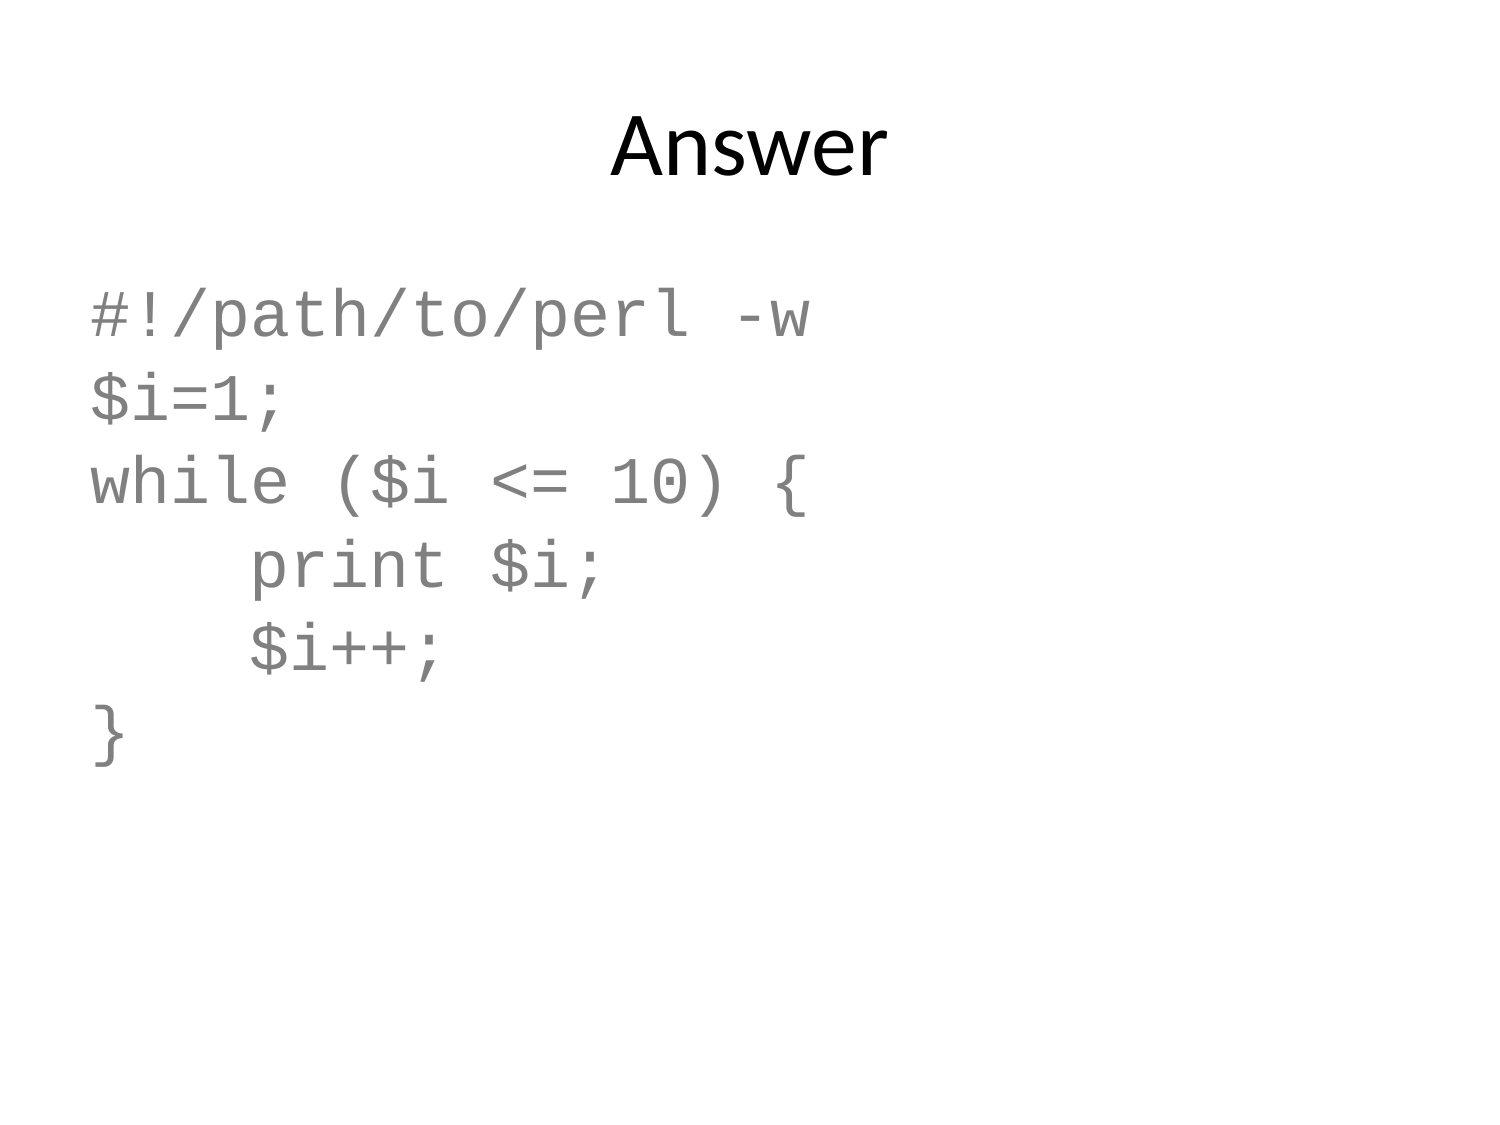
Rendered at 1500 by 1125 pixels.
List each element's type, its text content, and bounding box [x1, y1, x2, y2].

title Answer [75, 45, 1425, 233]
list #!/path/to/perl -w $i=1; while ($i <= 10) { print $i; $i++; } [75, 262, 1425, 1005]
